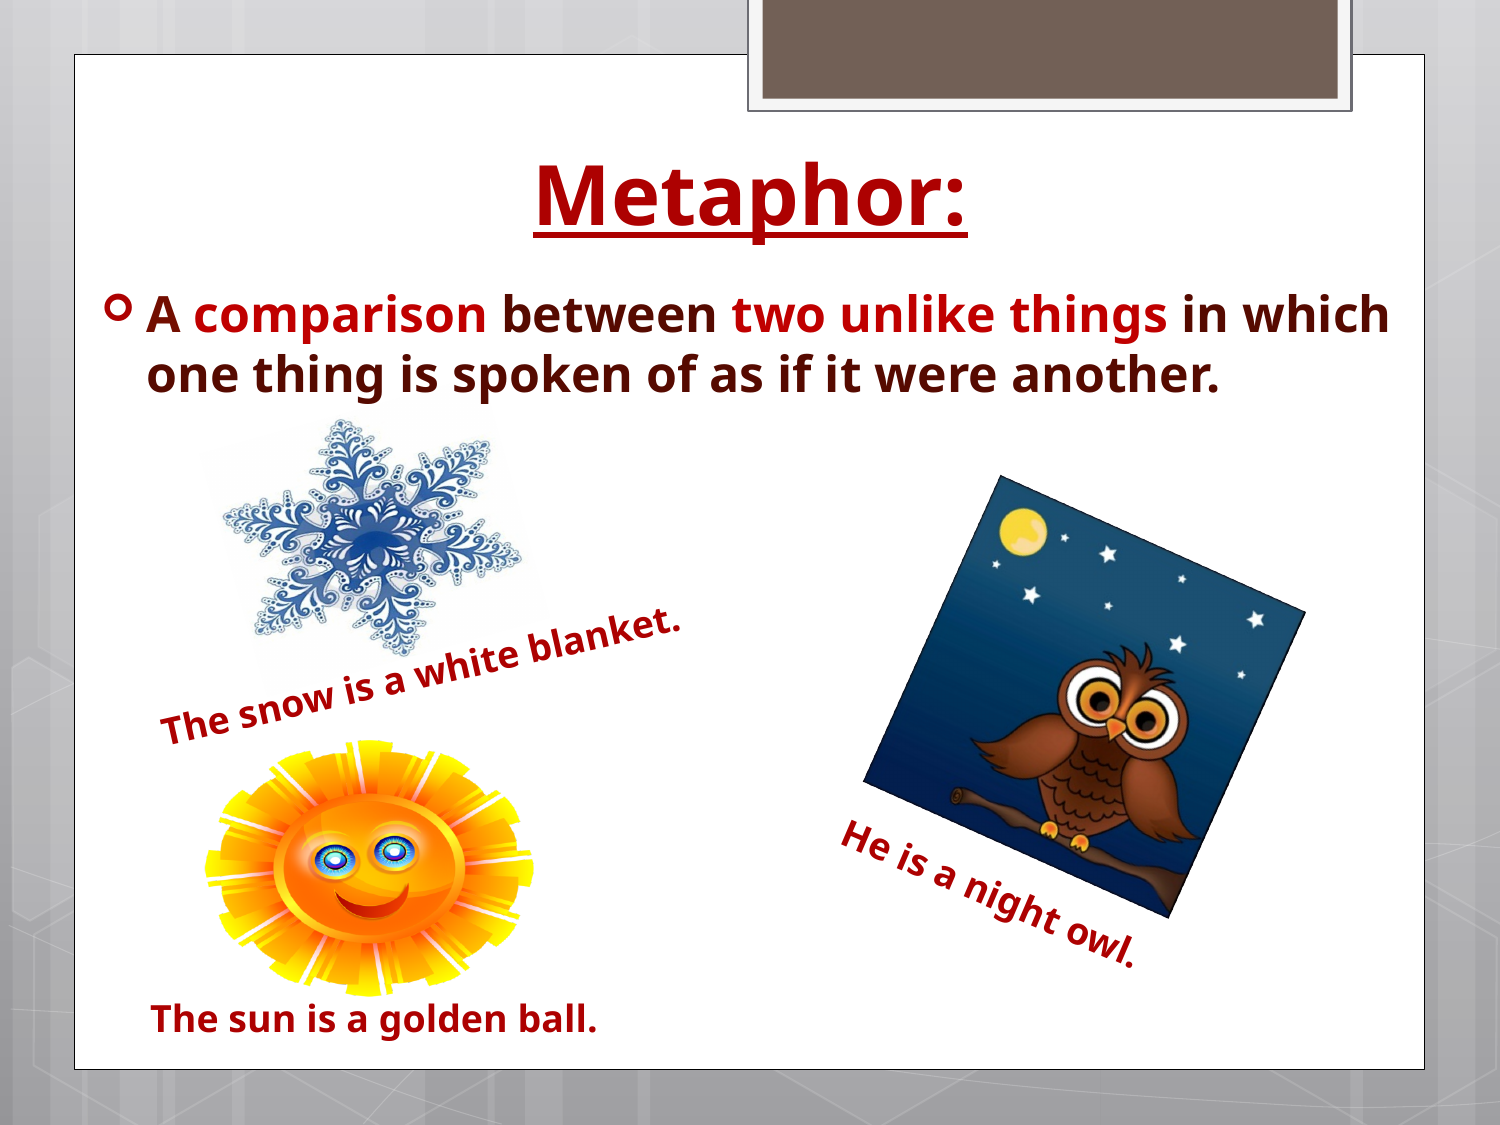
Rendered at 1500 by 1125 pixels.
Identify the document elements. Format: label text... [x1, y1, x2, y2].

list A comparison between two unlike things in which one thing is spoken of as if it were another. [75, 275, 1425, 475]
text_box The snow is a white blanket. [141, 580, 710, 764]
text_box He is a night owl. [819, 796, 1165, 990]
picture [205, 409, 549, 678]
title Metaphor: [75, 62, 1425, 250]
text_box The sun is a golden ball. [135, 987, 614, 1048]
picture [199, 736, 538, 1001]
picture [863, 476, 1305, 918]
